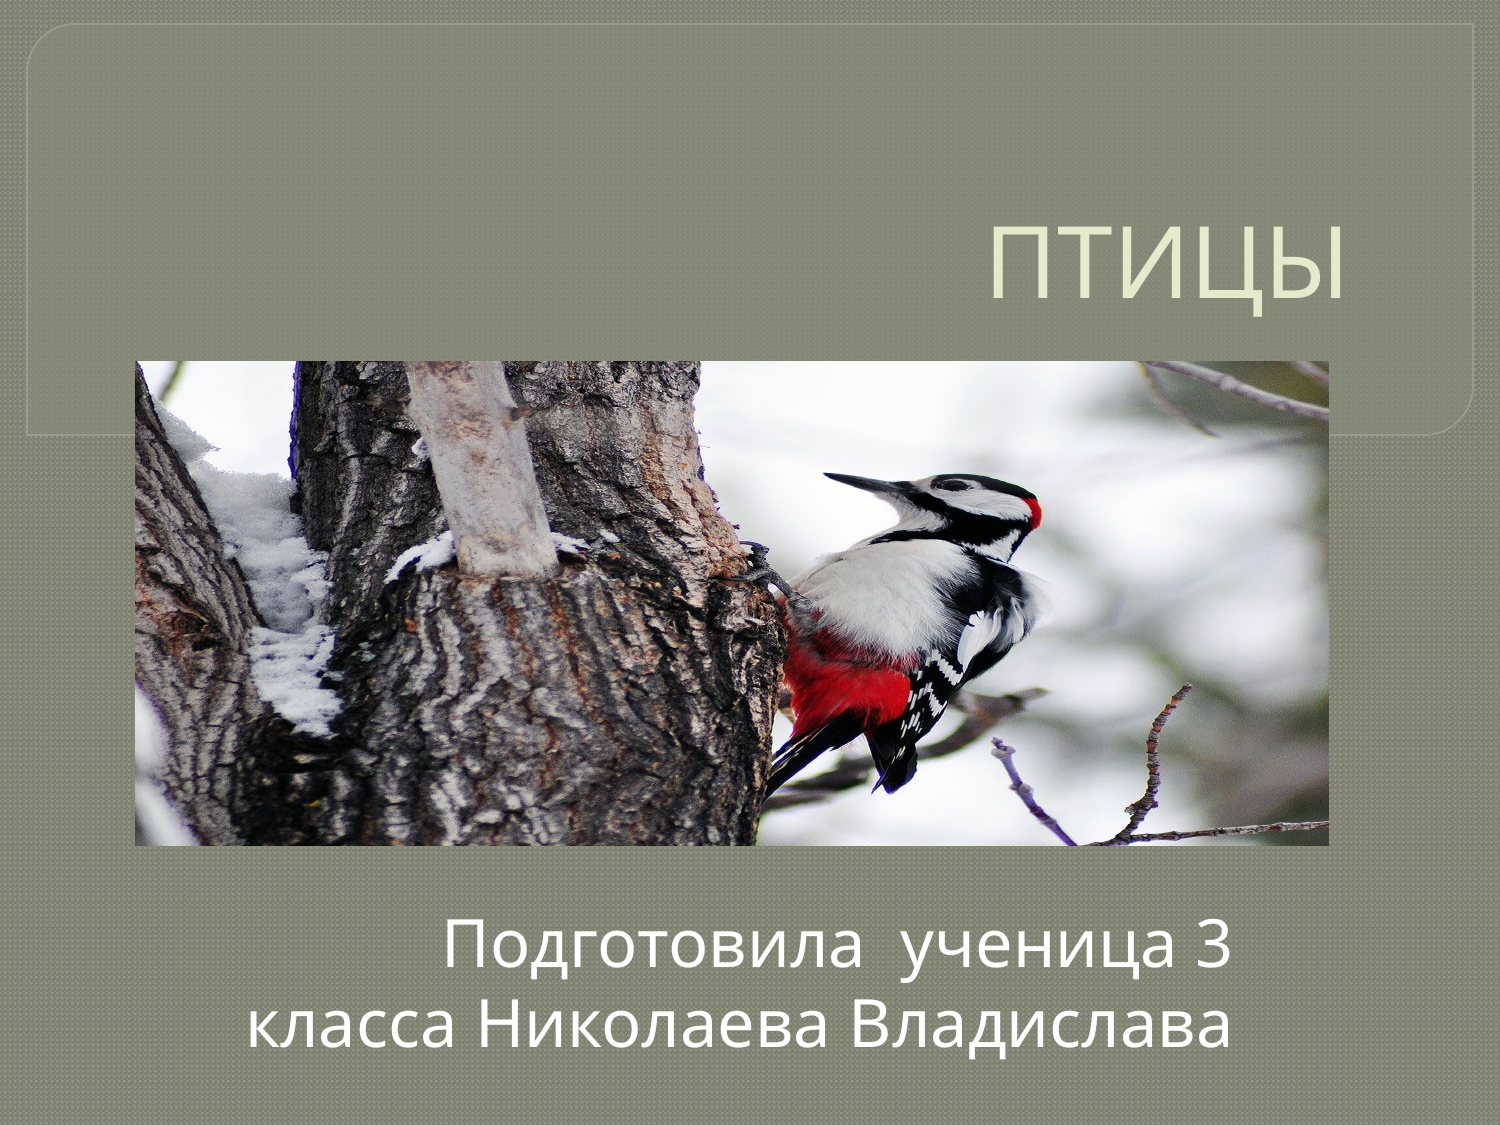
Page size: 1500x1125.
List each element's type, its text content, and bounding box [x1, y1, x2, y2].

title ПТИЦЫ [112, 66, 1388, 327]
picture [135, 361, 1329, 847]
subtitle Подготовила ученица 3 класса Николаева Владислава [225, 893, 1275, 1071]
